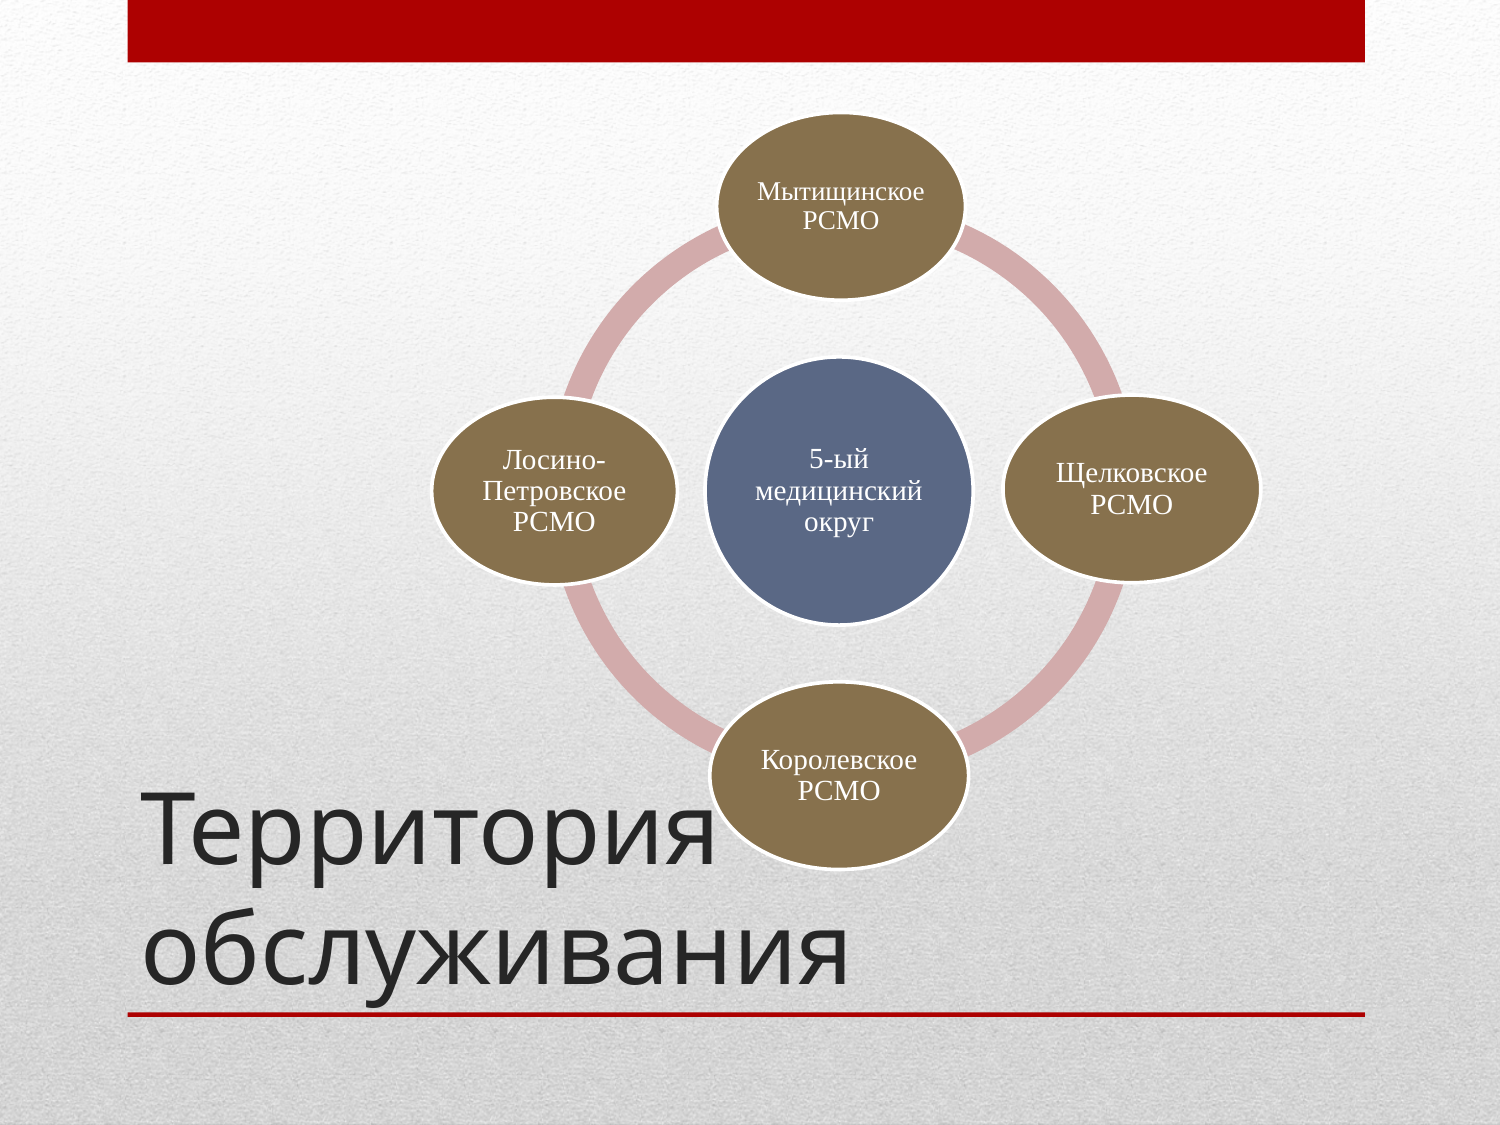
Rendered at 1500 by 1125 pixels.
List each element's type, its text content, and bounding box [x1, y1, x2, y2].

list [198, 111, 1487, 871]
title Территория обслуживания [125, 750, 1238, 1013]
